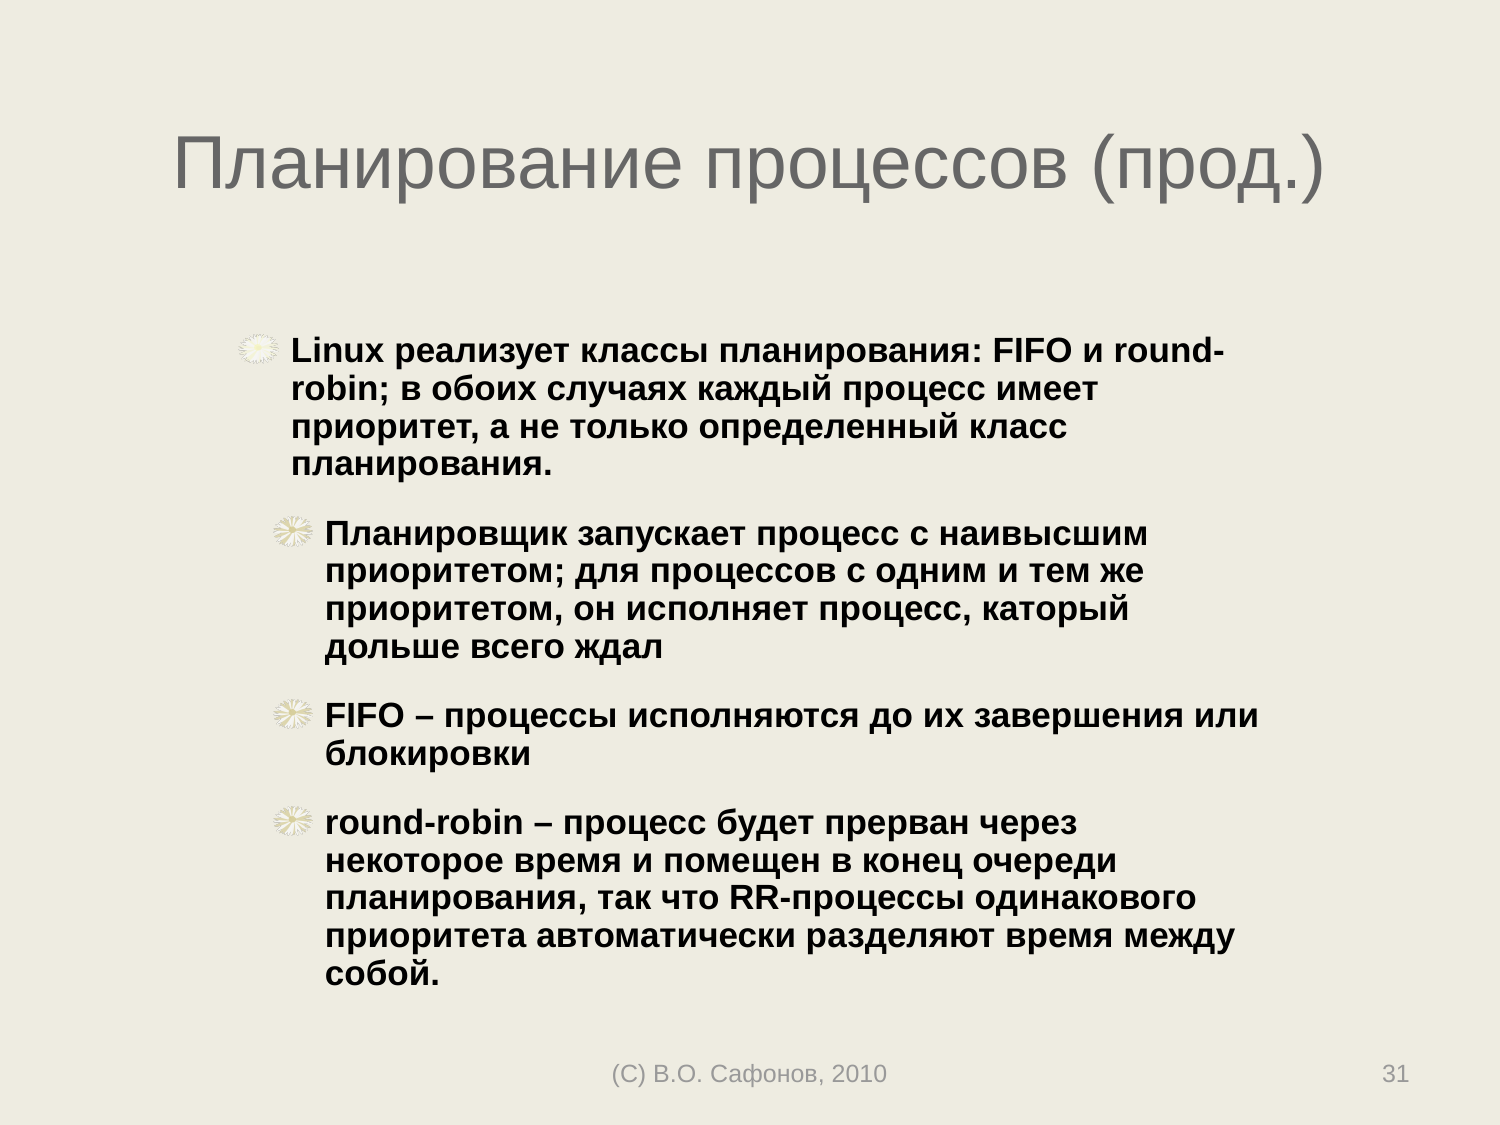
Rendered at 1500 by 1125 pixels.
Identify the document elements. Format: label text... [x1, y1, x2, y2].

title Планирование процессов (прод.) [74, 49, 1426, 268]
picture [273, 516, 313, 547]
footer (C) В.О. Сафонов, 2010 [512, 1042, 988, 1103]
list Linux реализует классы планирования: FIFO и round-robin; в обоих случаях каждый процесс имеет приоритет, а не только определенный класс планирования. Планировщик запускает процесс с наивысшим приоритетом; для процессов с одним и тем же приоритетом, он исполняет процесс, каторый дольше всего ждал FIFO – процессы исполняются до их завершения или блокировки round-robin – процесс будет прерван через некоторое время и помещен в конец очереди планирования, так что RR-процессы одинакового приоритета автоматически разделяют время между собой. [223, 324, 1276, 1005]
picture [273, 699, 313, 729]
picture [238, 334, 279, 364]
slide_number 31 [1074, 1042, 1425, 1103]
picture [273, 806, 313, 836]
